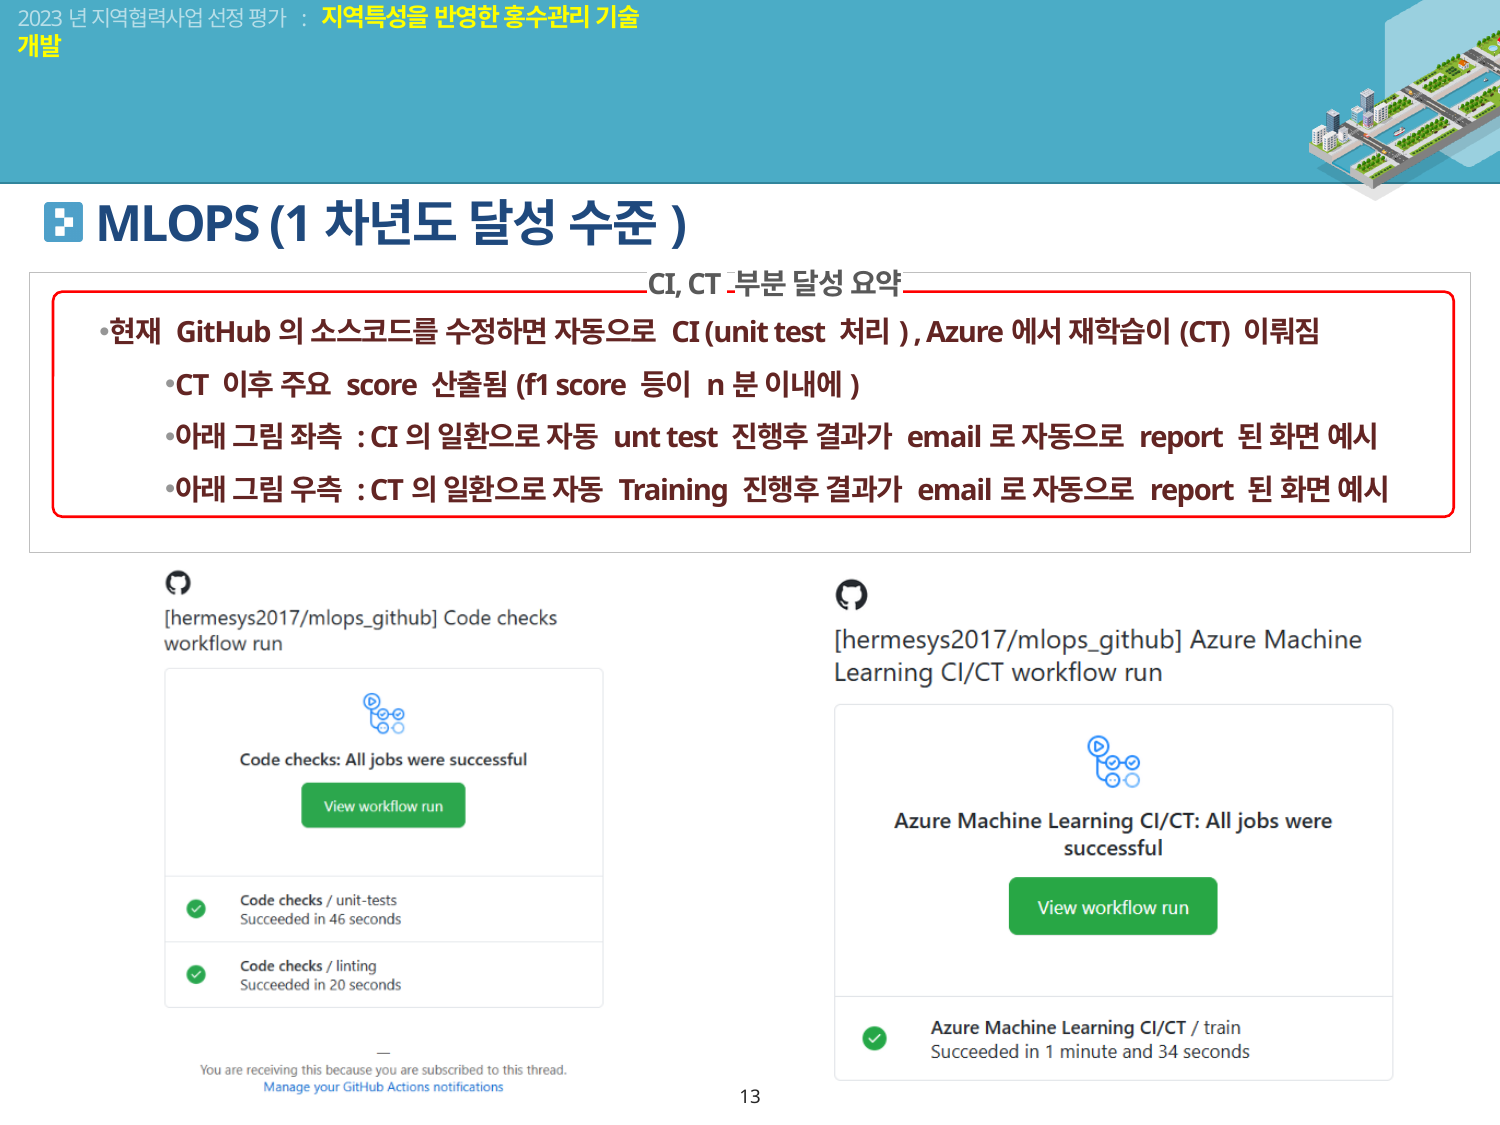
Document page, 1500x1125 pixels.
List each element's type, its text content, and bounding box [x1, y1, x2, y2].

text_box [29, 265, 1471, 752]
picture [44, 202, 83, 242]
picture [820, 558, 1400, 1095]
picture [159, 564, 608, 1101]
picture [1309, 30, 1500, 201]
text_box MLOPS (1차년도 달성 수준) [29, 184, 1435, 260]
